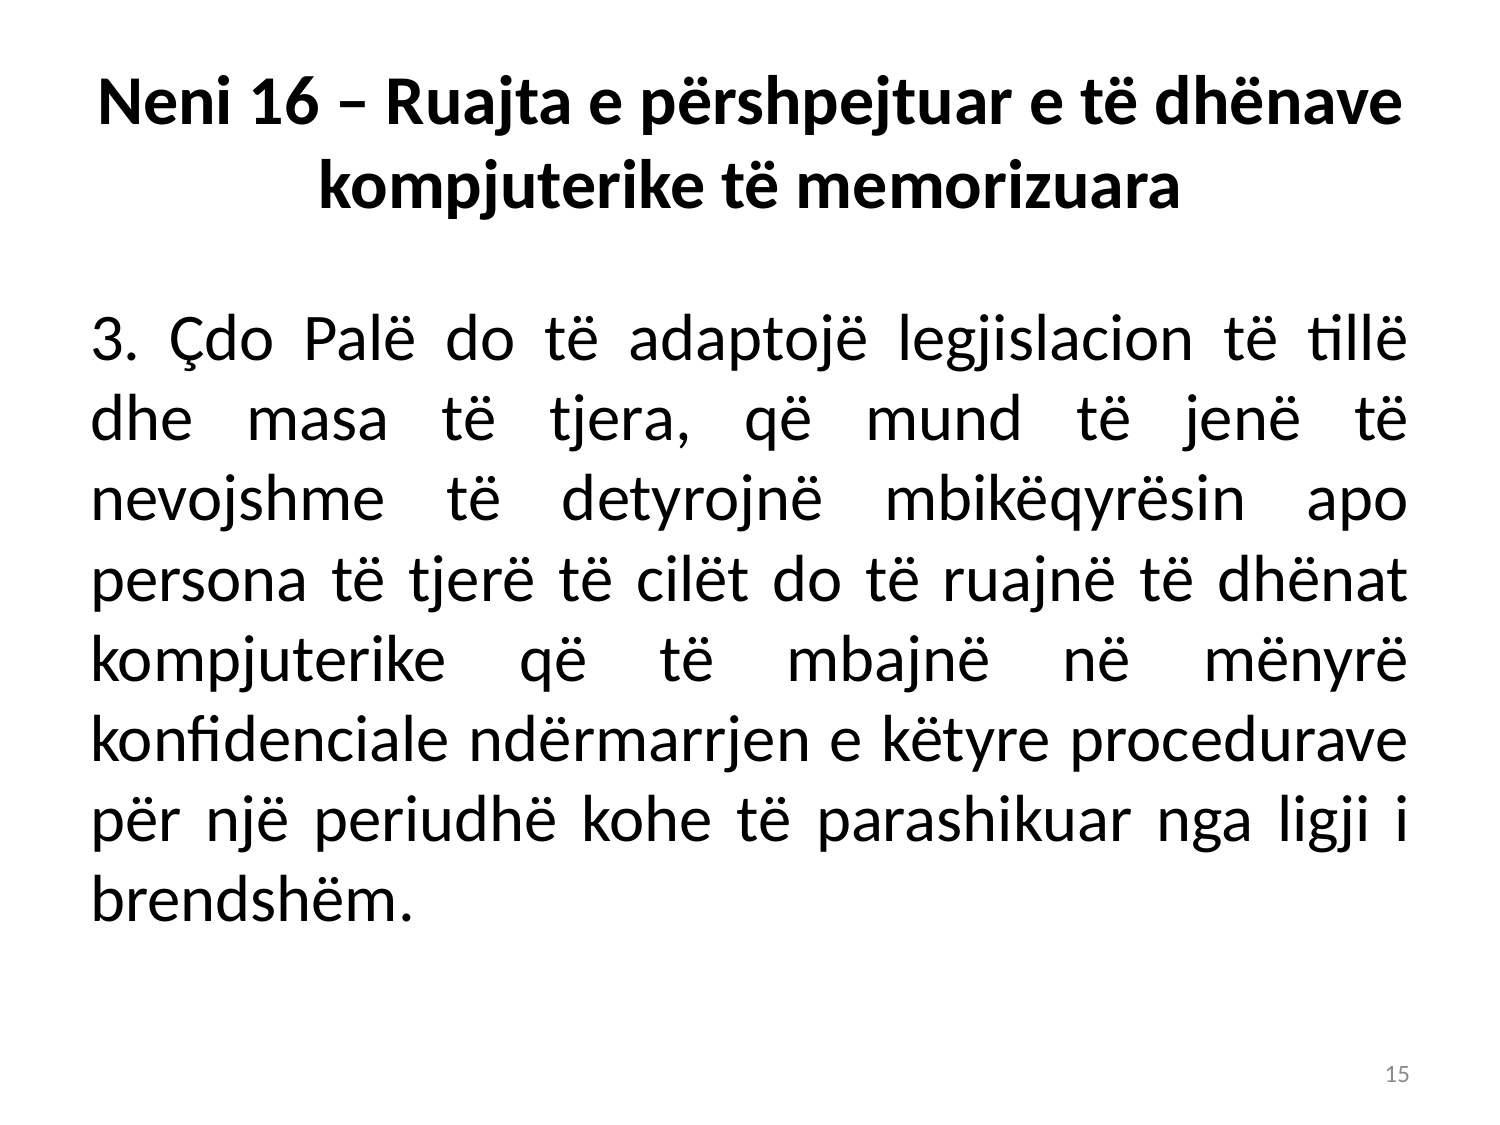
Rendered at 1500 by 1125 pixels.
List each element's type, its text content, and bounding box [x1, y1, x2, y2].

title Neni 16 – Ruajta e përshpejtuar e të dhënave kompjuterike të memorizuara [76, 44, 1426, 232]
slide_number 15 [1074, 1042, 1425, 1103]
list 3. Çdo Palë do të adaptojë legjislacion të tillë dhe masa të tjera, që mund të jenë të nevojshme të detyrojnë mbikëqyrësin apo persona të tjerë të cilët do të ruajnë të dhënat kompjuterike që të mbajnë në mënyrë konfidenciale ndërmarrjen e këtyre procedurave për një periudhë kohe të parashikuar nga ligji i brendshëm. [74, 286, 1426, 1030]
